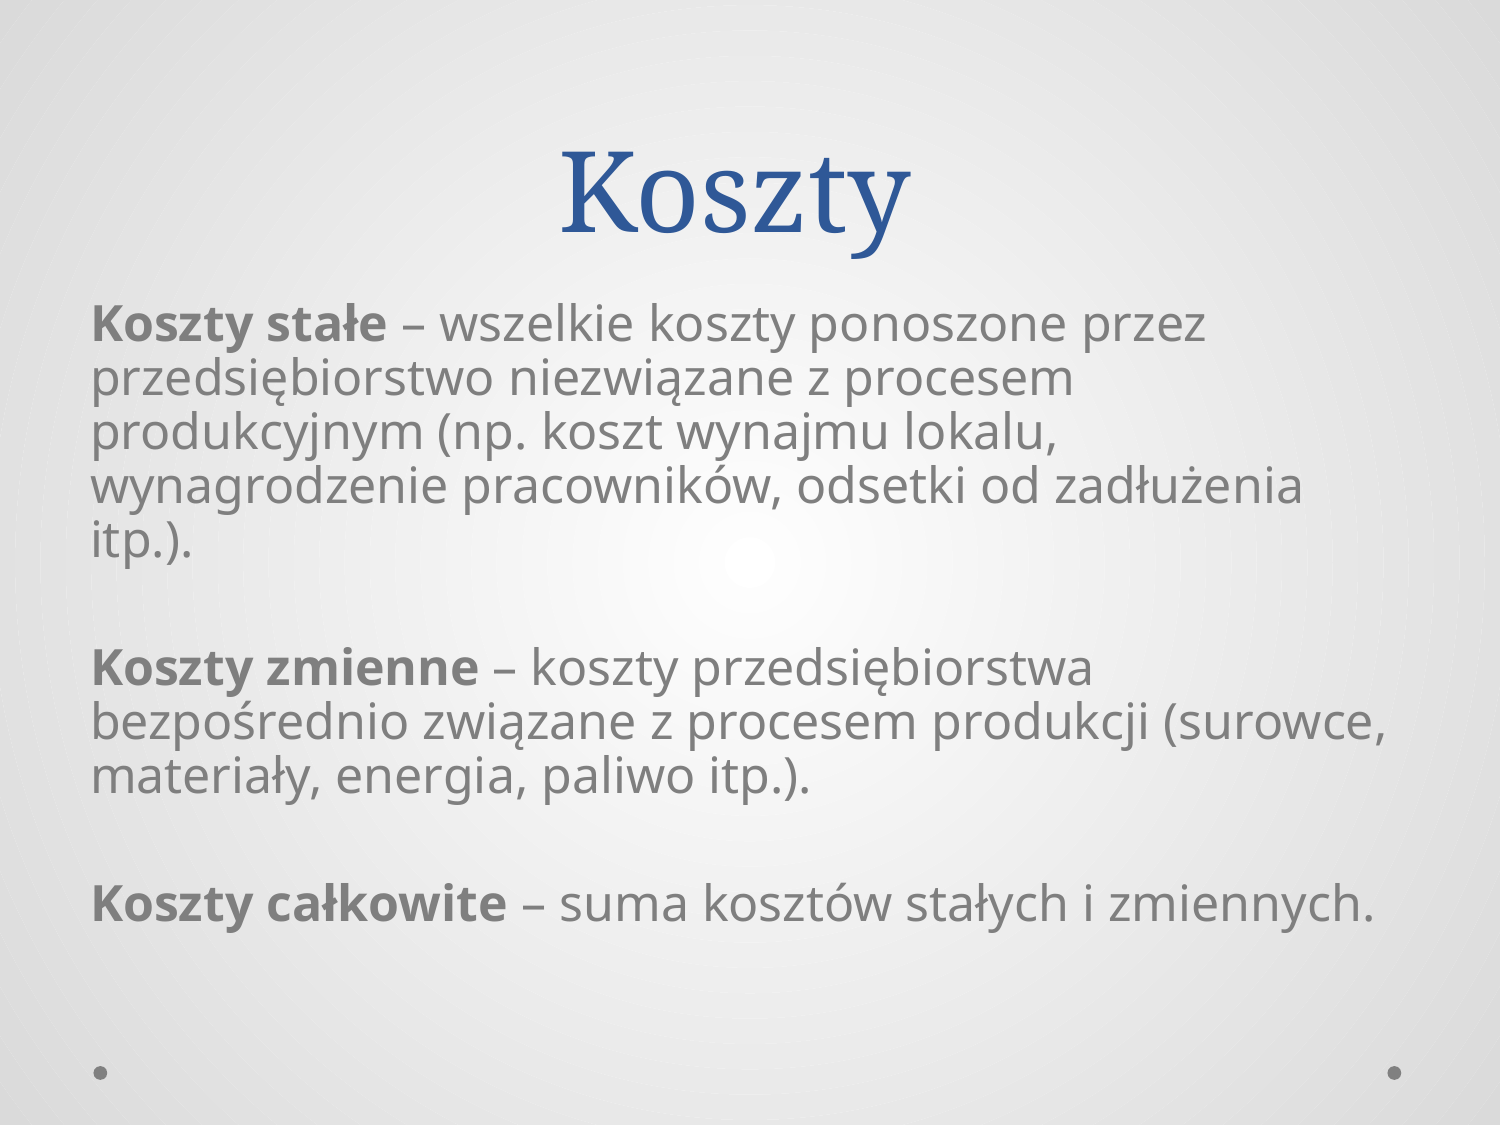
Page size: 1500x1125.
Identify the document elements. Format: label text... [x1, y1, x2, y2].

list Koszty stałe – wszelkie koszty ponoszone przez przedsiębiorstwo niezwiązane z procesem produkcyjnym (np. koszt wynajmu lokalu, wynagrodzenie pracowników, odsetki od zadłużenia itp.). Koszty zmienne – koszty przedsiębiorstwa bezpośrednio związane z procesem produkcji (surowce, materiały, energia, paliwo itp.). Koszty całkowite – suma kosztów stałych i zmiennych. [74, 290, 1426, 1006]
title Koszty [75, 0, 1425, 263]
